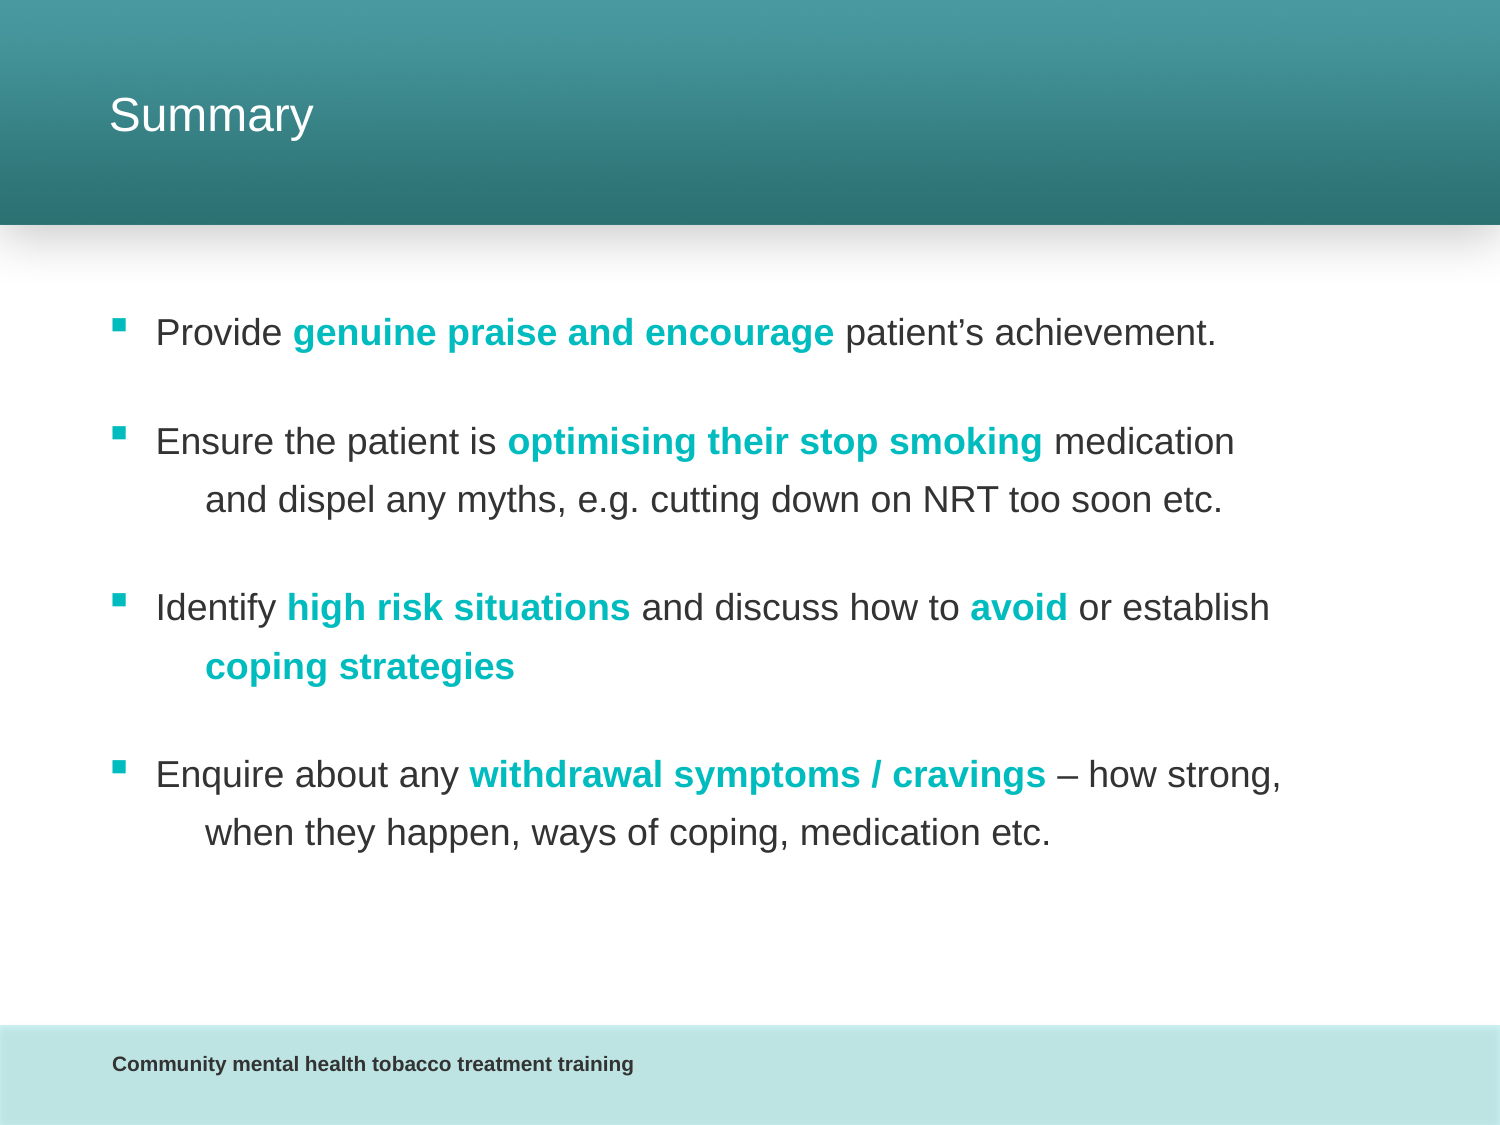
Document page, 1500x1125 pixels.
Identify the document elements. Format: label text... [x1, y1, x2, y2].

title Summary [93, 24, 1401, 201]
footer Community mental health tobacco treatment training [97, 1042, 1388, 1103]
list Provide genuine praise and encourage patient’s achievement. Ensure the patient is optimising their stop smoking medication and dispel any myths, e.g. cutting down on NRT too soon etc. Identify high risk situations and discuss how to avoid or establish coping strategies Enquire about any withdrawal symptoms / cravings – how strong, when they happen, ways of coping, medication etc. [93, 287, 1401, 976]
picture [0, 0, 1500, 225]
